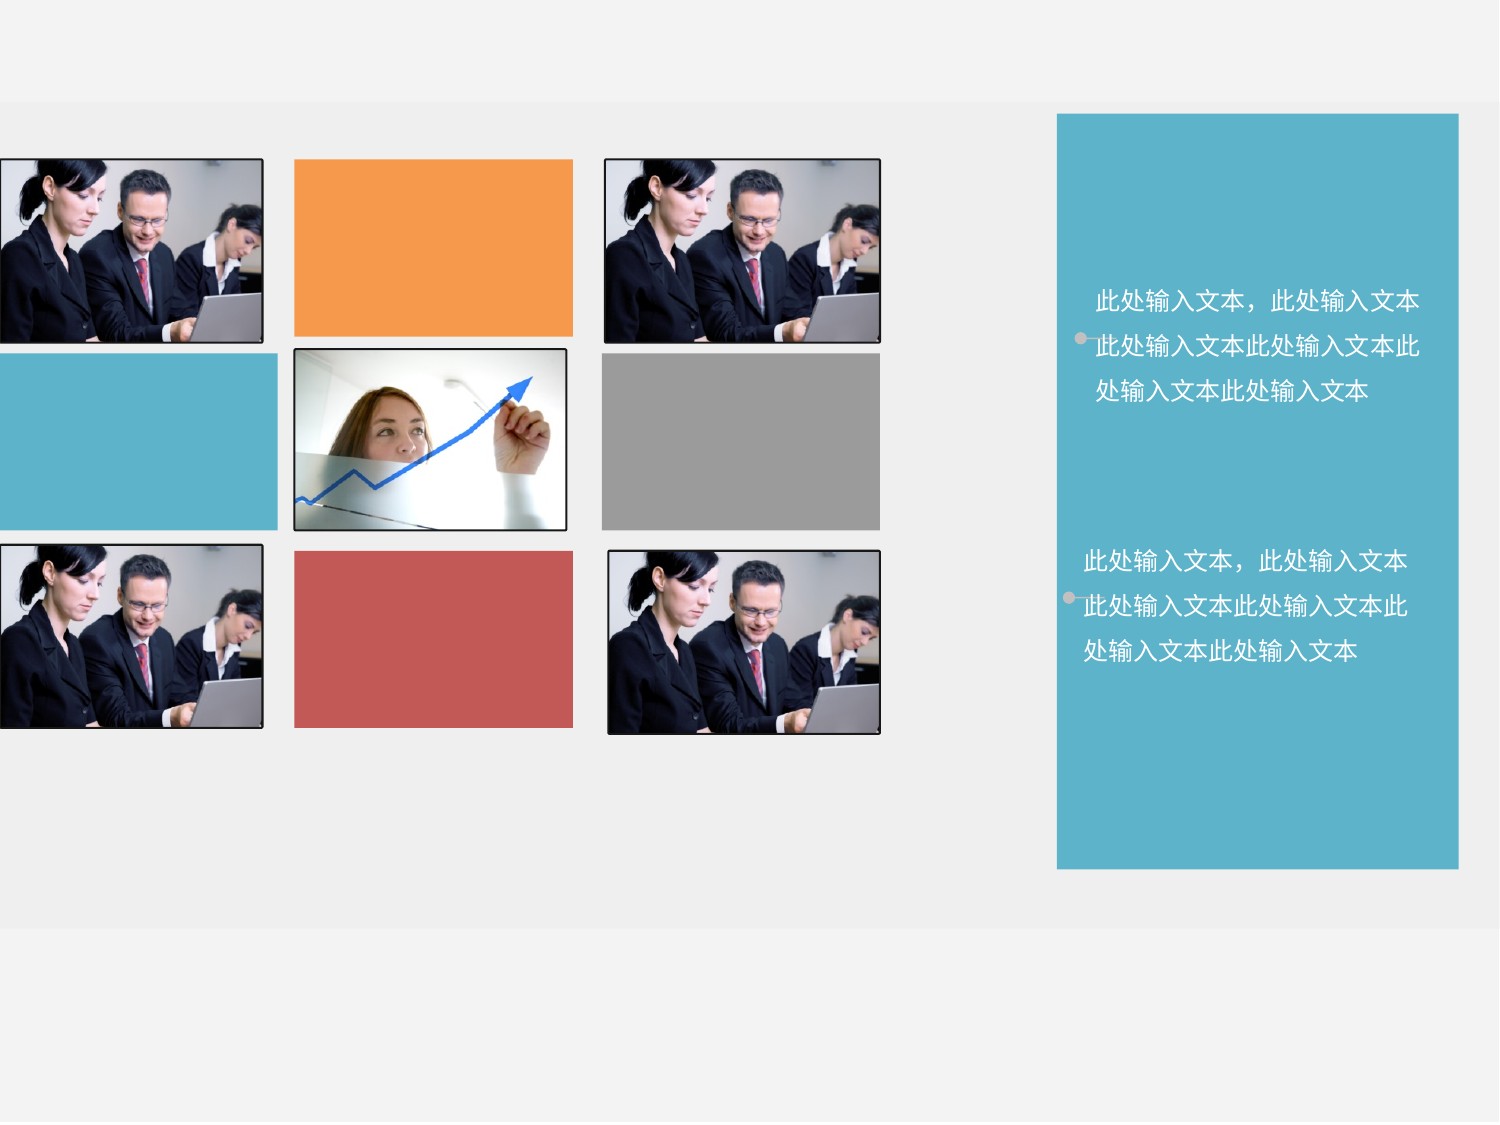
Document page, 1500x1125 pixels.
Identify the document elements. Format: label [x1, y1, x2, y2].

text_box [0, 544, 263, 728]
text_box [292, 157, 575, 339]
text_box [1068, 431, 1448, 764]
text_box [0, 159, 263, 343]
text_box [608, 550, 880, 734]
text_box [292, 549, 575, 730]
text_box [600, 351, 882, 533]
text_box [0, 351, 280, 533]
text_box [294, 349, 567, 531]
text_box [1080, 172, 1460, 505]
text_box [1055, 111, 1461, 872]
text_box [604, 159, 880, 343]
